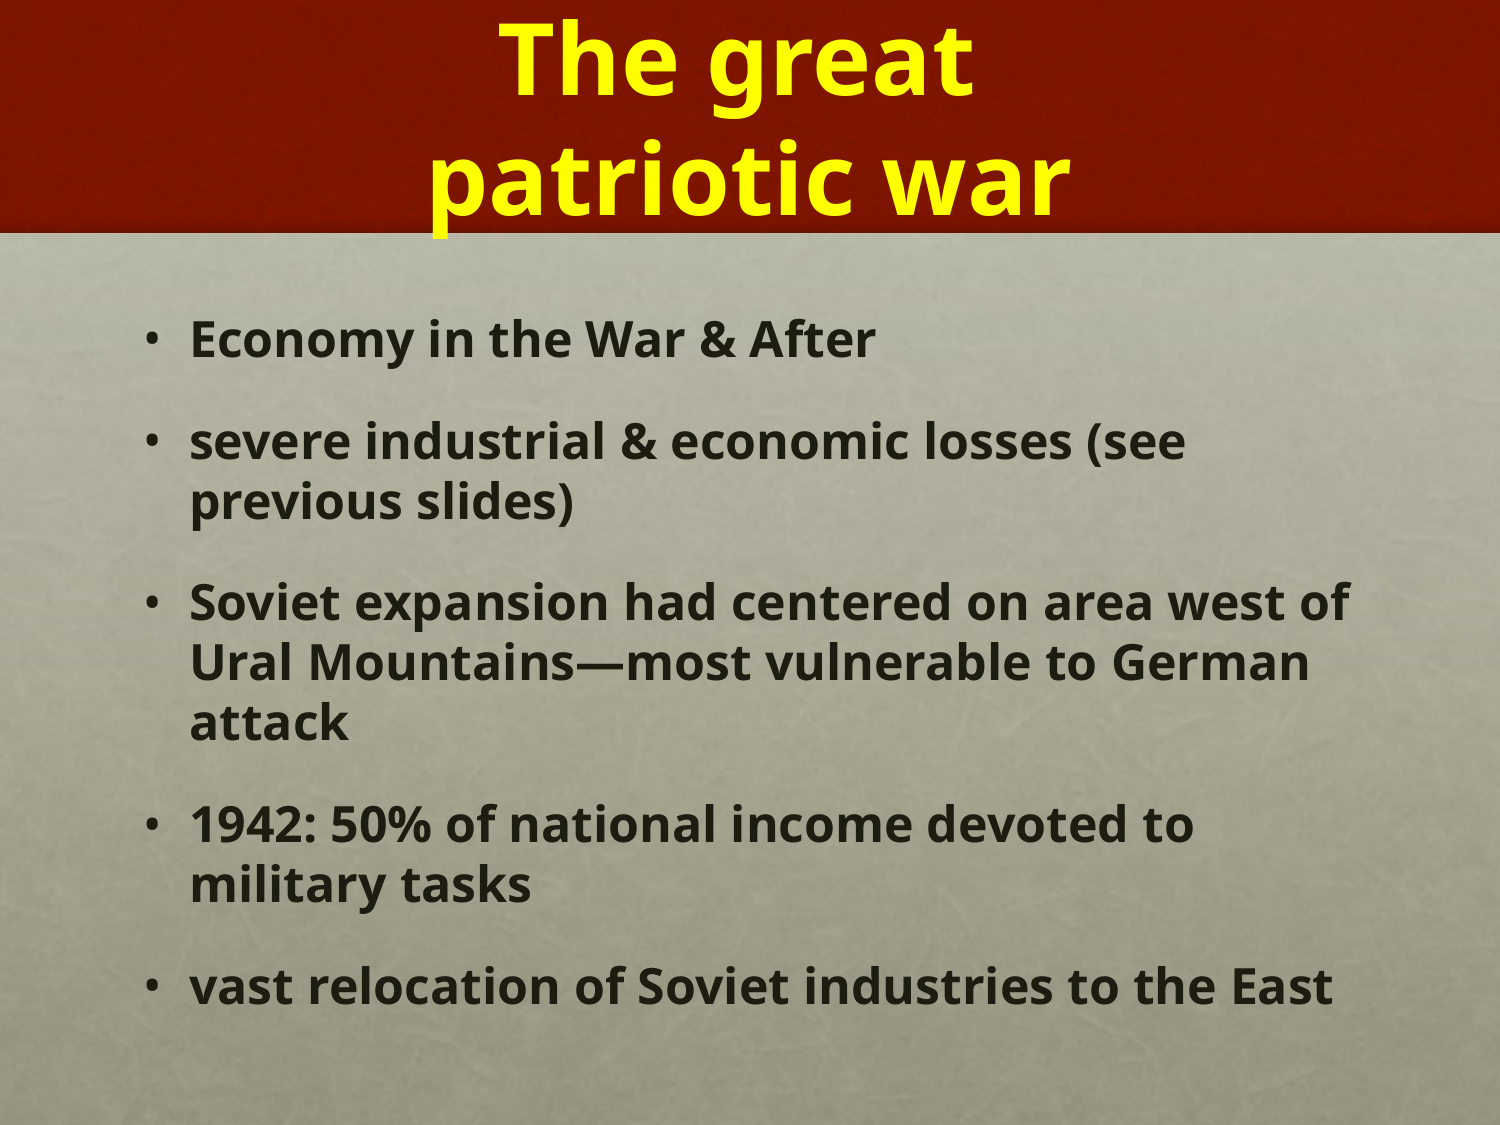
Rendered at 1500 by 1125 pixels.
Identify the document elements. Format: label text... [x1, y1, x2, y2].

picture [0, 214, 1500, 1125]
list Economy in the War & After severe industrial & economic losses (see previous slides) Soviet expansion had centered on area west of Ural Mountains—most vulnerable to German attack 1942: 50% of national income devoted to military tasks vast relocation of Soviet industries to the East [127, 299, 1372, 1125]
title The great patriotic war [127, 10, 1372, 221]
